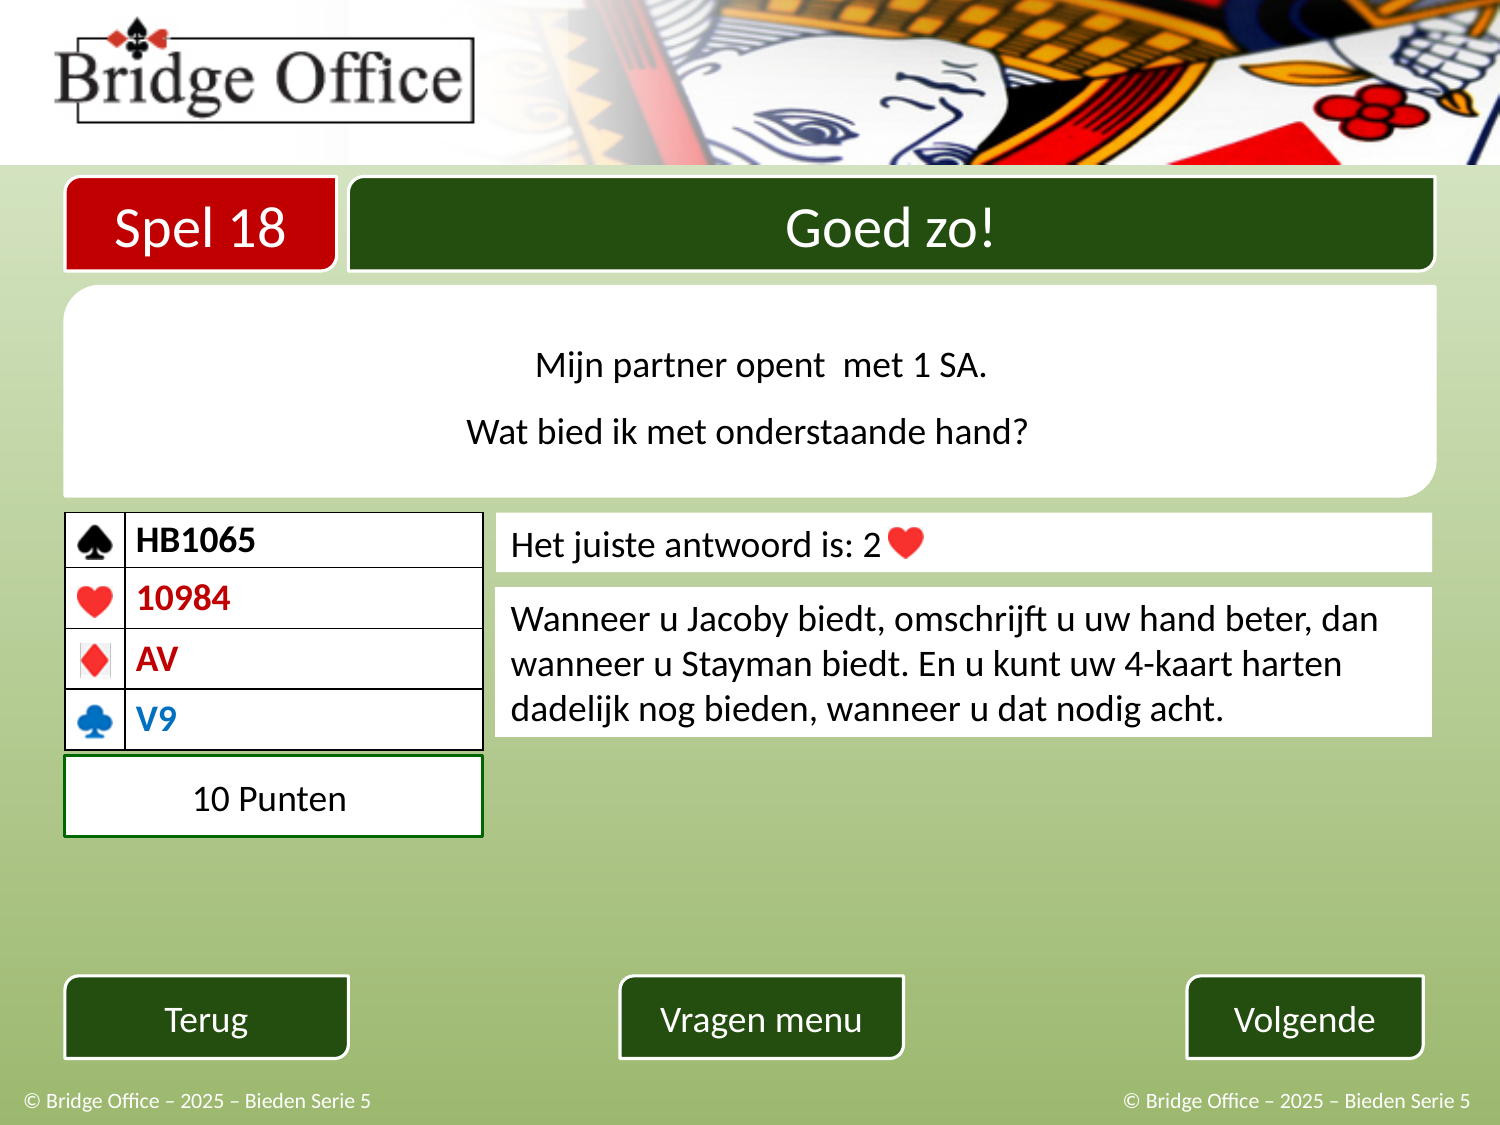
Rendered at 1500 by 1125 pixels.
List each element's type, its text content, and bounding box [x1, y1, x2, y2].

text_box © Bridge Office – 2025 – Bieden Serie 5 [8, 1079, 393, 1121]
text_box Het juiste antwoord is: 2 [496, 512, 1433, 573]
table_header [66, 513, 124, 567]
table_cell AV [126, 629, 482, 688]
table_cell 10984 [126, 568, 482, 628]
text_box Wanneer u Jacoby biedt, omschrijft u uw hand beter, dan wanneer u Stayman biedt. En u kunt uw 4-kaart harten dadelijk nog bieden, wanneer u dat nodig acht. [495, 587, 1432, 737]
text_box Wat bied ik met onderstaande hand? [451, 399, 1072, 460]
picture [77, 524, 114, 561]
picture [77, 703, 114, 740]
table_cell [66, 690, 124, 749]
picture [888, 527, 925, 559]
text_box Goed zo! [346, 178, 1437, 273]
text_box Spel 18 [63, 178, 339, 273]
table_header HB1065 [126, 513, 482, 567]
text_box 10 Punten [63, 754, 484, 838]
text_box Mijn partner opent met 1 SA. [508, 332, 1015, 393]
picture [77, 643, 114, 679]
table_cell V9 [126, 690, 482, 749]
table_cell [66, 568, 124, 628]
picture [0, 0, 1500, 166]
text_box © Bridge Office – 2025 – Bieden Serie 5 [1107, 1079, 1500, 1121]
text_box Volgende [1185, 974, 1425, 1061]
text_box [63, 284, 1437, 498]
text_box Vragen menu [618, 974, 906, 1061]
picture [77, 585, 114, 618]
text_box Terug [63, 974, 350, 1061]
table_cell [66, 629, 124, 688]
